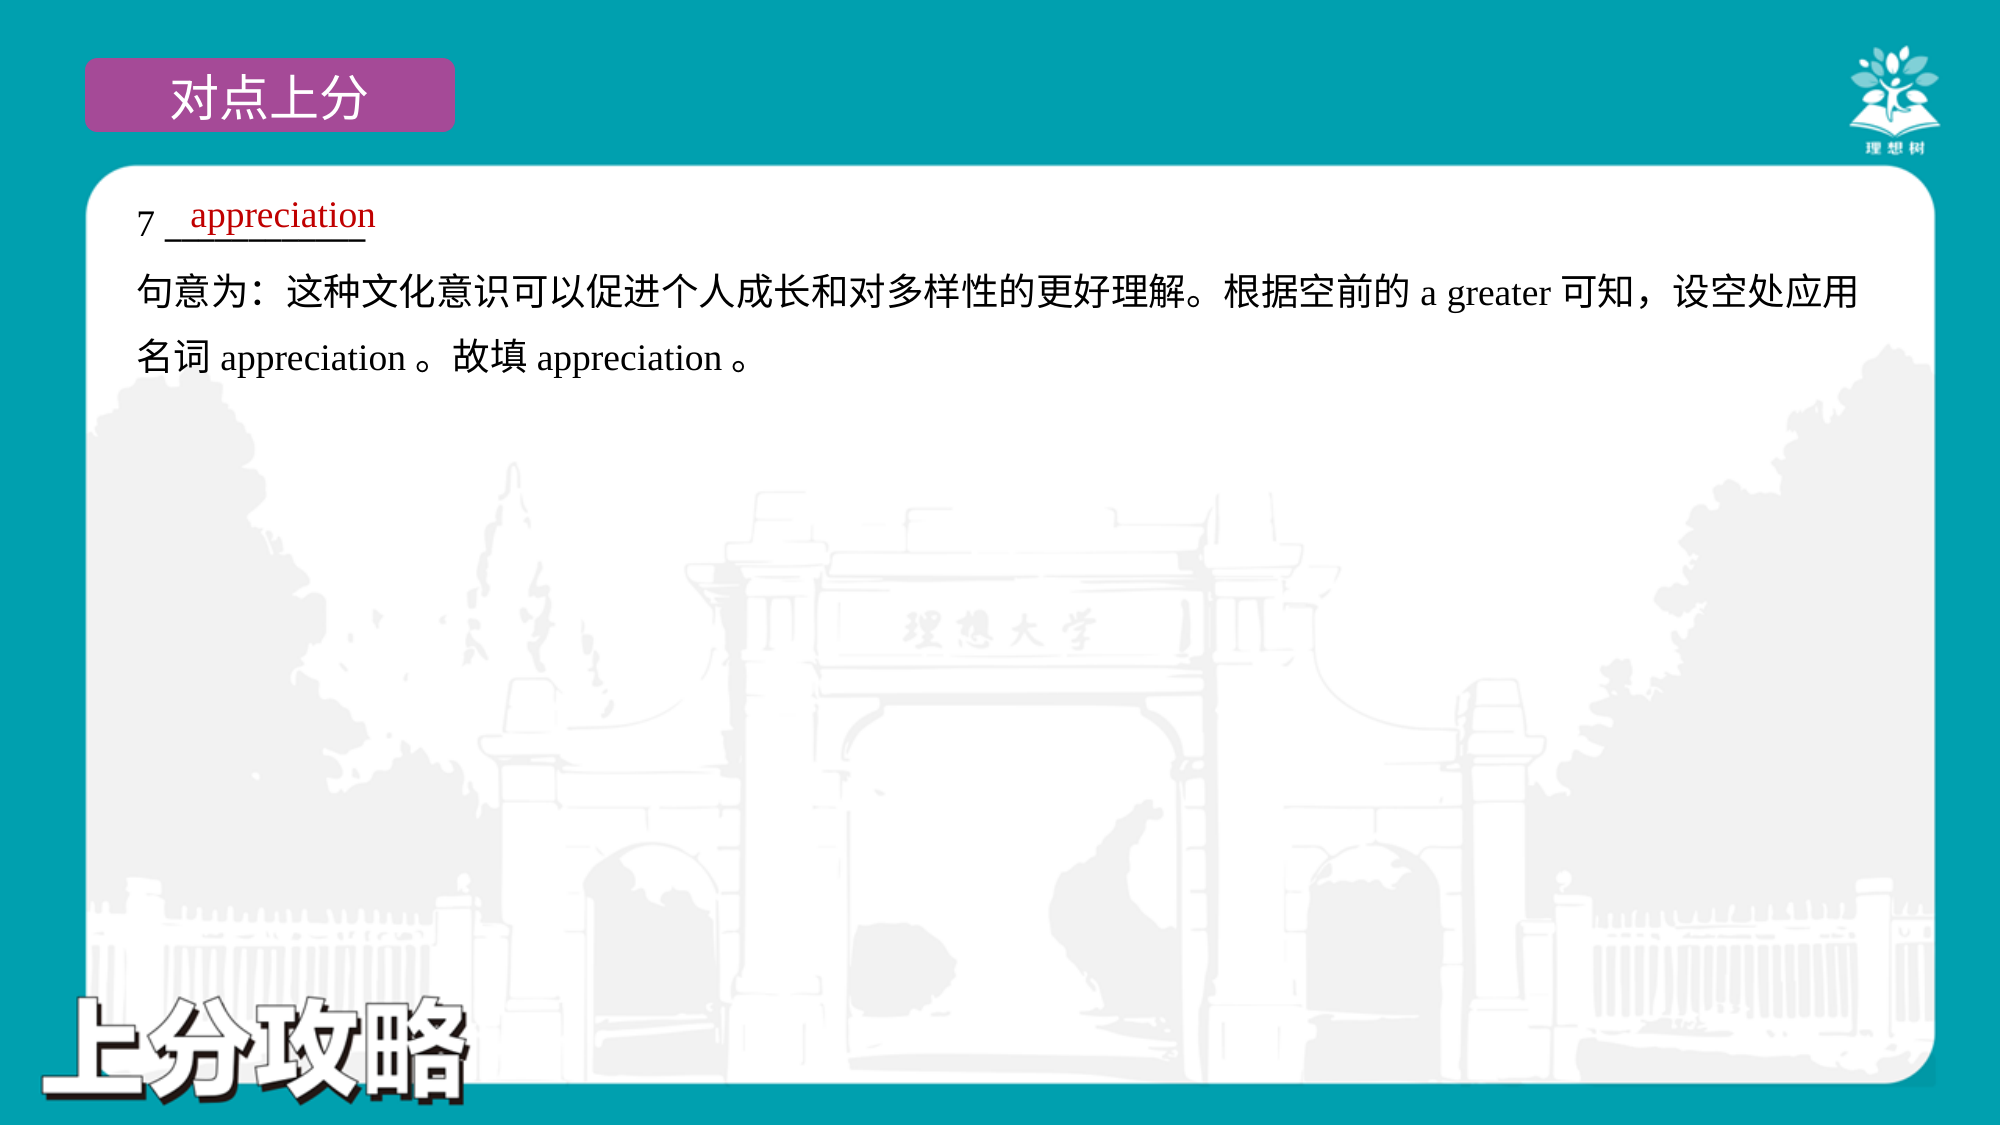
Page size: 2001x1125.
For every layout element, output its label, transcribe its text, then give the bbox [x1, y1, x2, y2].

text_box appreciation [176, 168, 390, 228]
picture [0, 0, 2000, 1125]
text_box 7 ____________ [136, 176, 1865, 237]
text_box 句意为：这种文化意识可以促进个人成长和对多样性的更好理解。根据空前的a greater可知，设空处应用 名词appreciation。故填appreciation。 [136, 244, 1865, 372]
